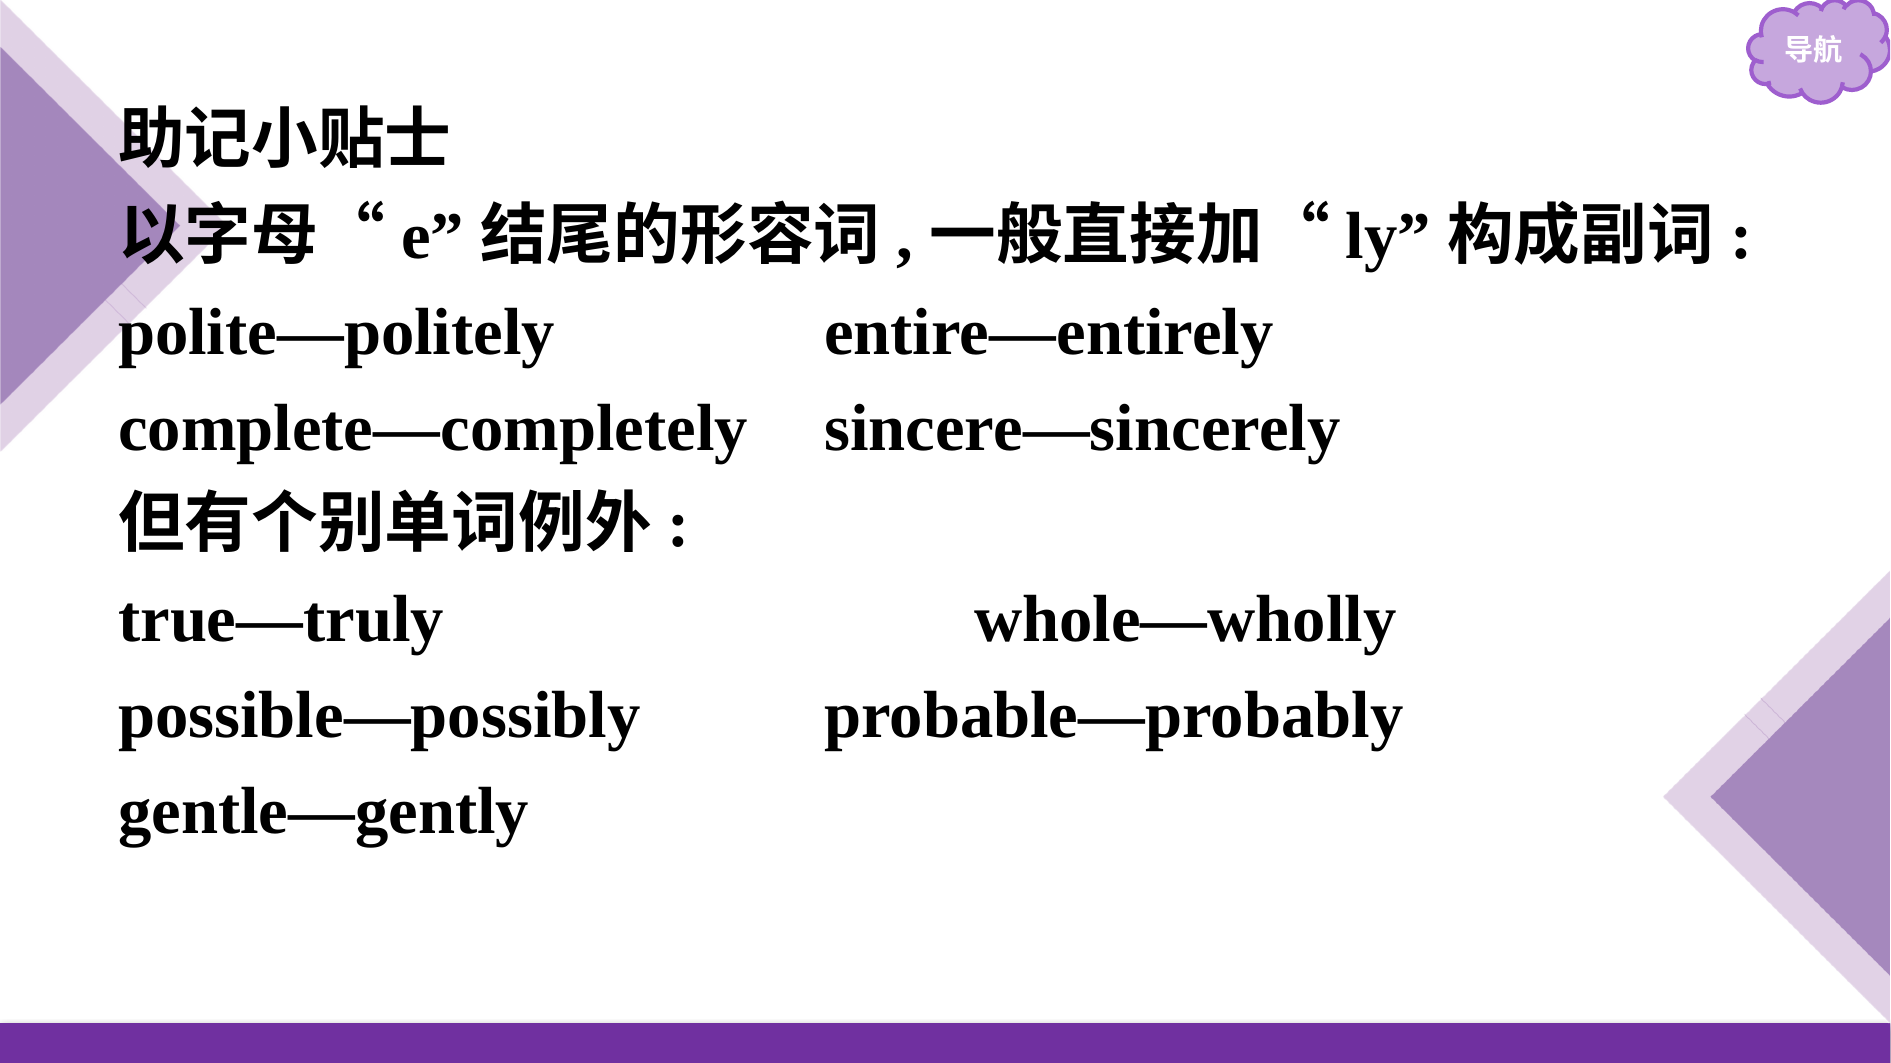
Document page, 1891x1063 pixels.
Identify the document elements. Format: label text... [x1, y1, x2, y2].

text_box 助记小贴士 以字母“e”结尾的形容词,一般直接加“ly”构成副词: polite—politely entire—entirely complete—completely sincere—sincerely 但有个别单词例外: true—truly whole—wholly possible—possibly probable—probably gentle—gently [59, 72, 1833, 855]
picture [1, 0, 230, 451]
picture [1660, 570, 1890, 1024]
